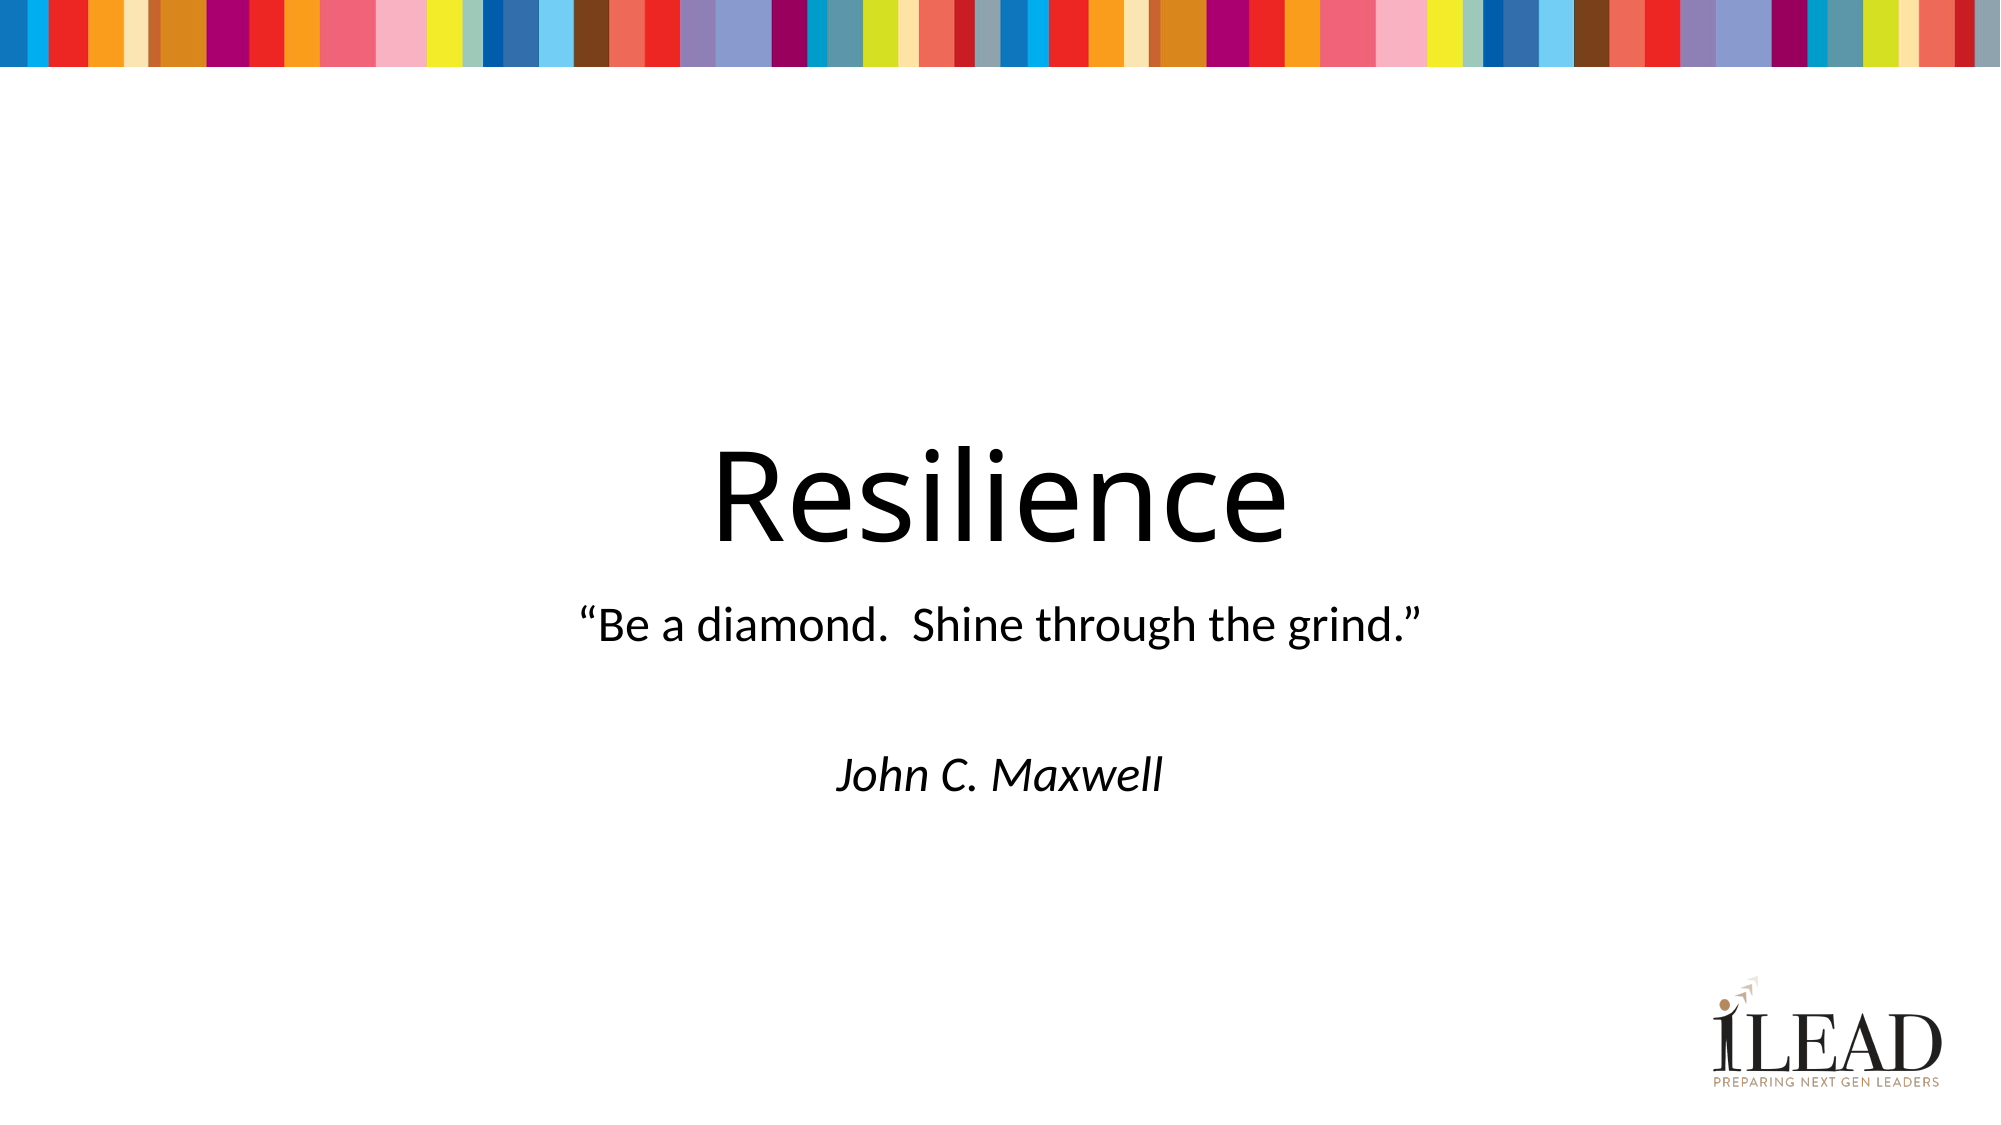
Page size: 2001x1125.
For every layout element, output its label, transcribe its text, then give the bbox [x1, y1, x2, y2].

title Resilience [249, 184, 1750, 576]
picture [1709, 972, 1945, 1091]
picture [48, 0, 808, 67]
picture [1828, 0, 2000, 67]
subtitle “Be a diamond. Shine through the grind.” John C. Maxwell [249, 590, 1750, 863]
picture [0, 0, 26, 67]
picture [1048, 0, 1808, 67]
picture [828, 0, 1026, 67]
